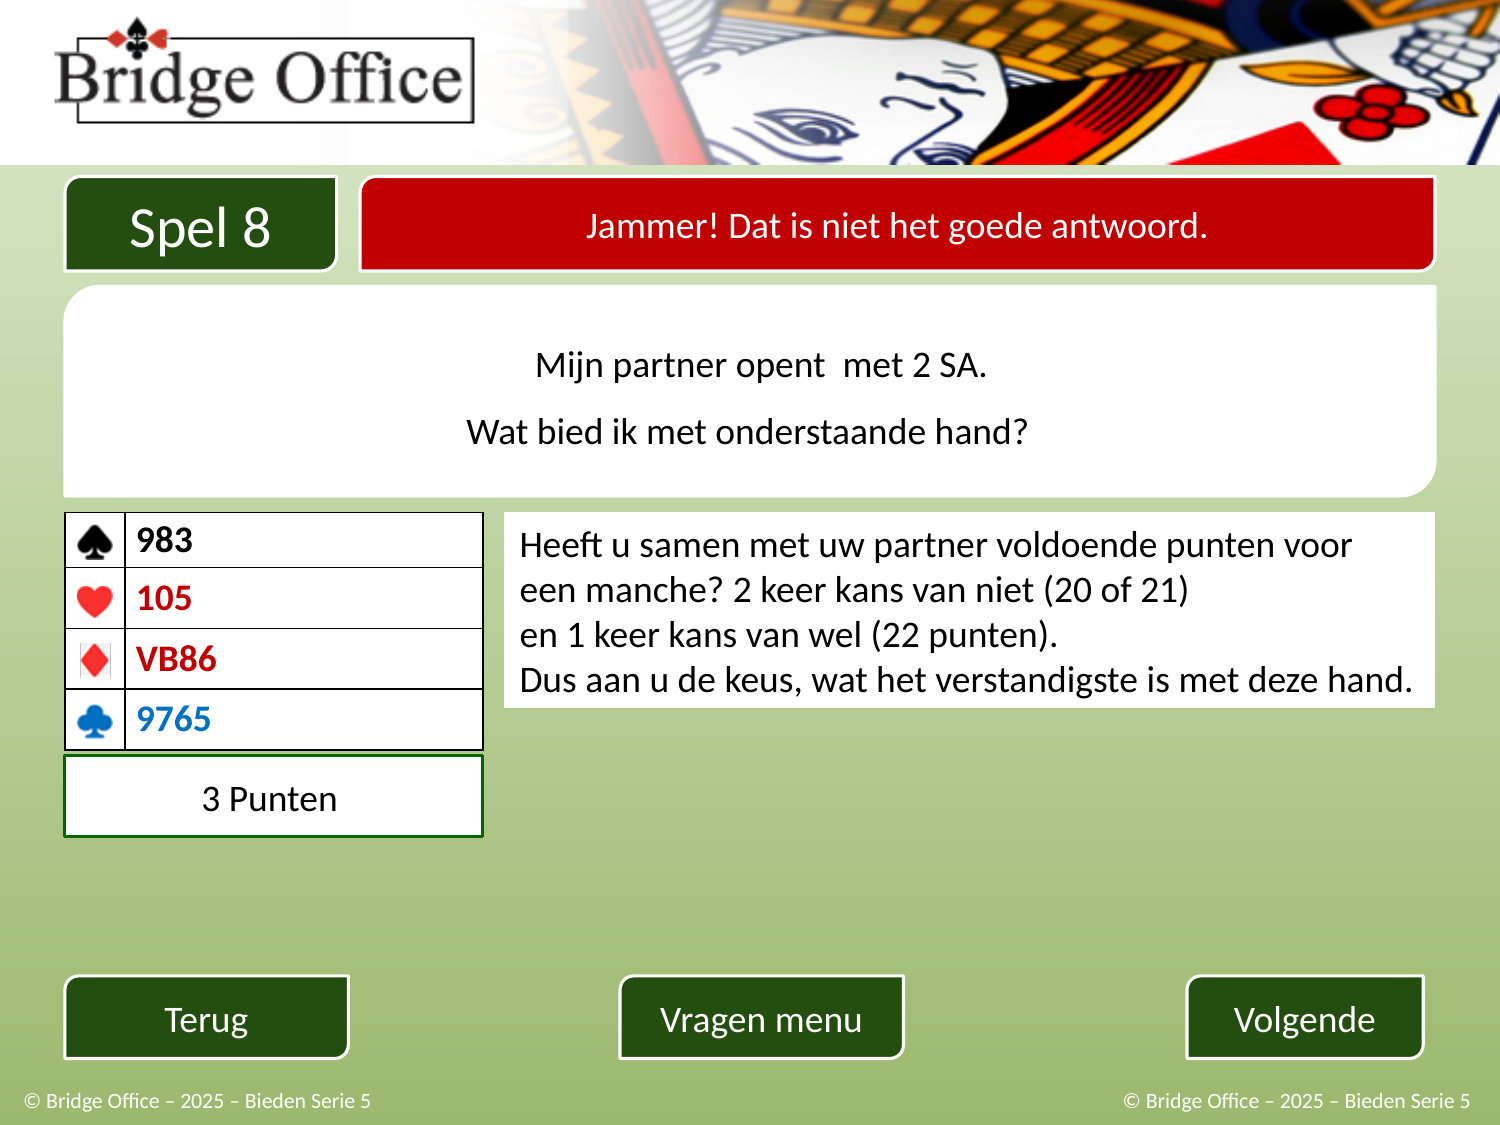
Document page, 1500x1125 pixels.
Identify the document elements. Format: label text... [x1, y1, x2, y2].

table_header 983 [126, 513, 482, 567]
picture [0, 0, 1500, 166]
table_header [66, 513, 124, 567]
text_box Terug [63, 974, 350, 1061]
picture [77, 703, 114, 740]
picture [77, 524, 114, 561]
text_box Volgende [1185, 974, 1425, 1061]
table_cell [66, 629, 124, 688]
table_cell 9765 [126, 690, 482, 749]
text_box 3 Punten [63, 754, 484, 838]
picture [77, 643, 114, 679]
text_box [63, 284, 1437, 498]
table_cell VB86 [126, 629, 482, 688]
text_box Spel 8 [63, 179, 339, 273]
table_cell [66, 568, 124, 628]
text_box Wat bied ik met onderstaande hand? [451, 399, 1072, 460]
table_cell [66, 690, 124, 749]
picture [77, 585, 114, 618]
table_cell 105 [126, 568, 482, 628]
text_box © Bridge Office – 2025 – Bieden Serie 5 [8, 1079, 393, 1121]
text_box Heeft u samen met uw partner voldoende punten voor een manche? 2 keer kans van niet (20 of 21) en 1 keer kans van wel (22 punten). Dus aan u de keus, wat het verstandigste is met deze hand. [504, 512, 1435, 708]
text_box © Bridge Office – 2025 – Bieden Serie 5 [1107, 1079, 1500, 1121]
text_box Jammer! Dat is niet het goede antwoord. [358, 179, 1437, 273]
text_box Mijn partner opent met 2 SA. [508, 332, 1015, 393]
text_box Vragen menu [618, 974, 906, 1061]
